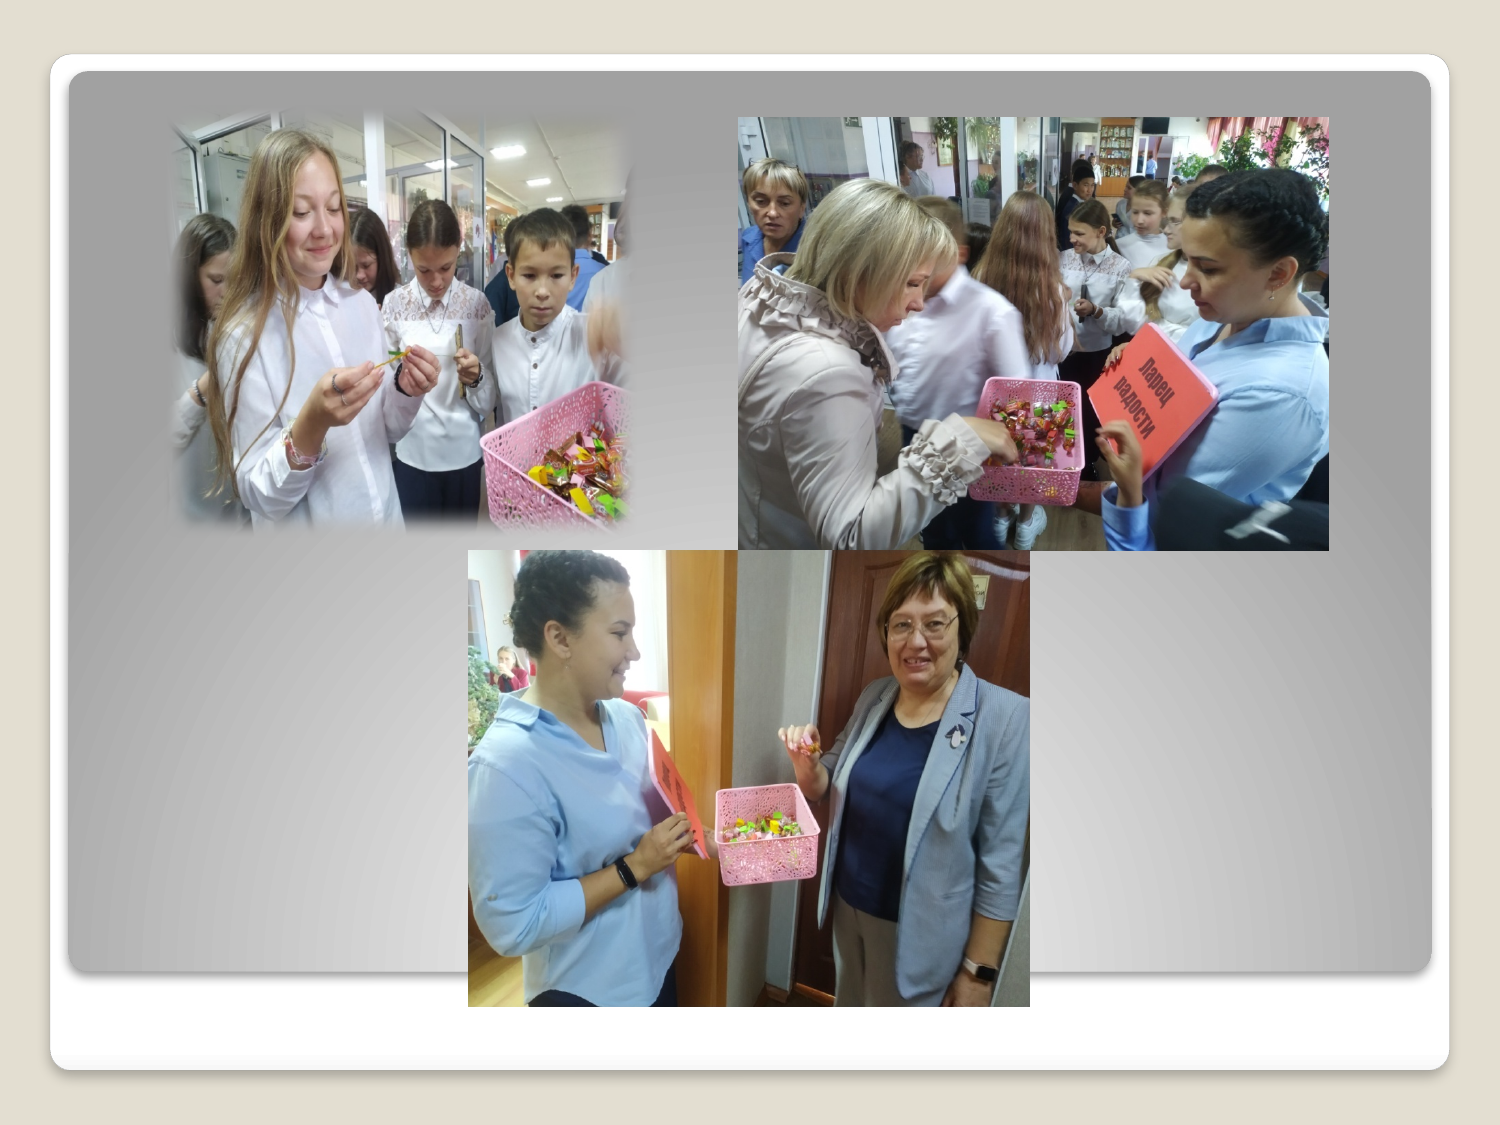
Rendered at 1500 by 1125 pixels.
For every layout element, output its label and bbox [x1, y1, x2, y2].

picture [468, 116, 1329, 1007]
list [163, 105, 638, 540]
